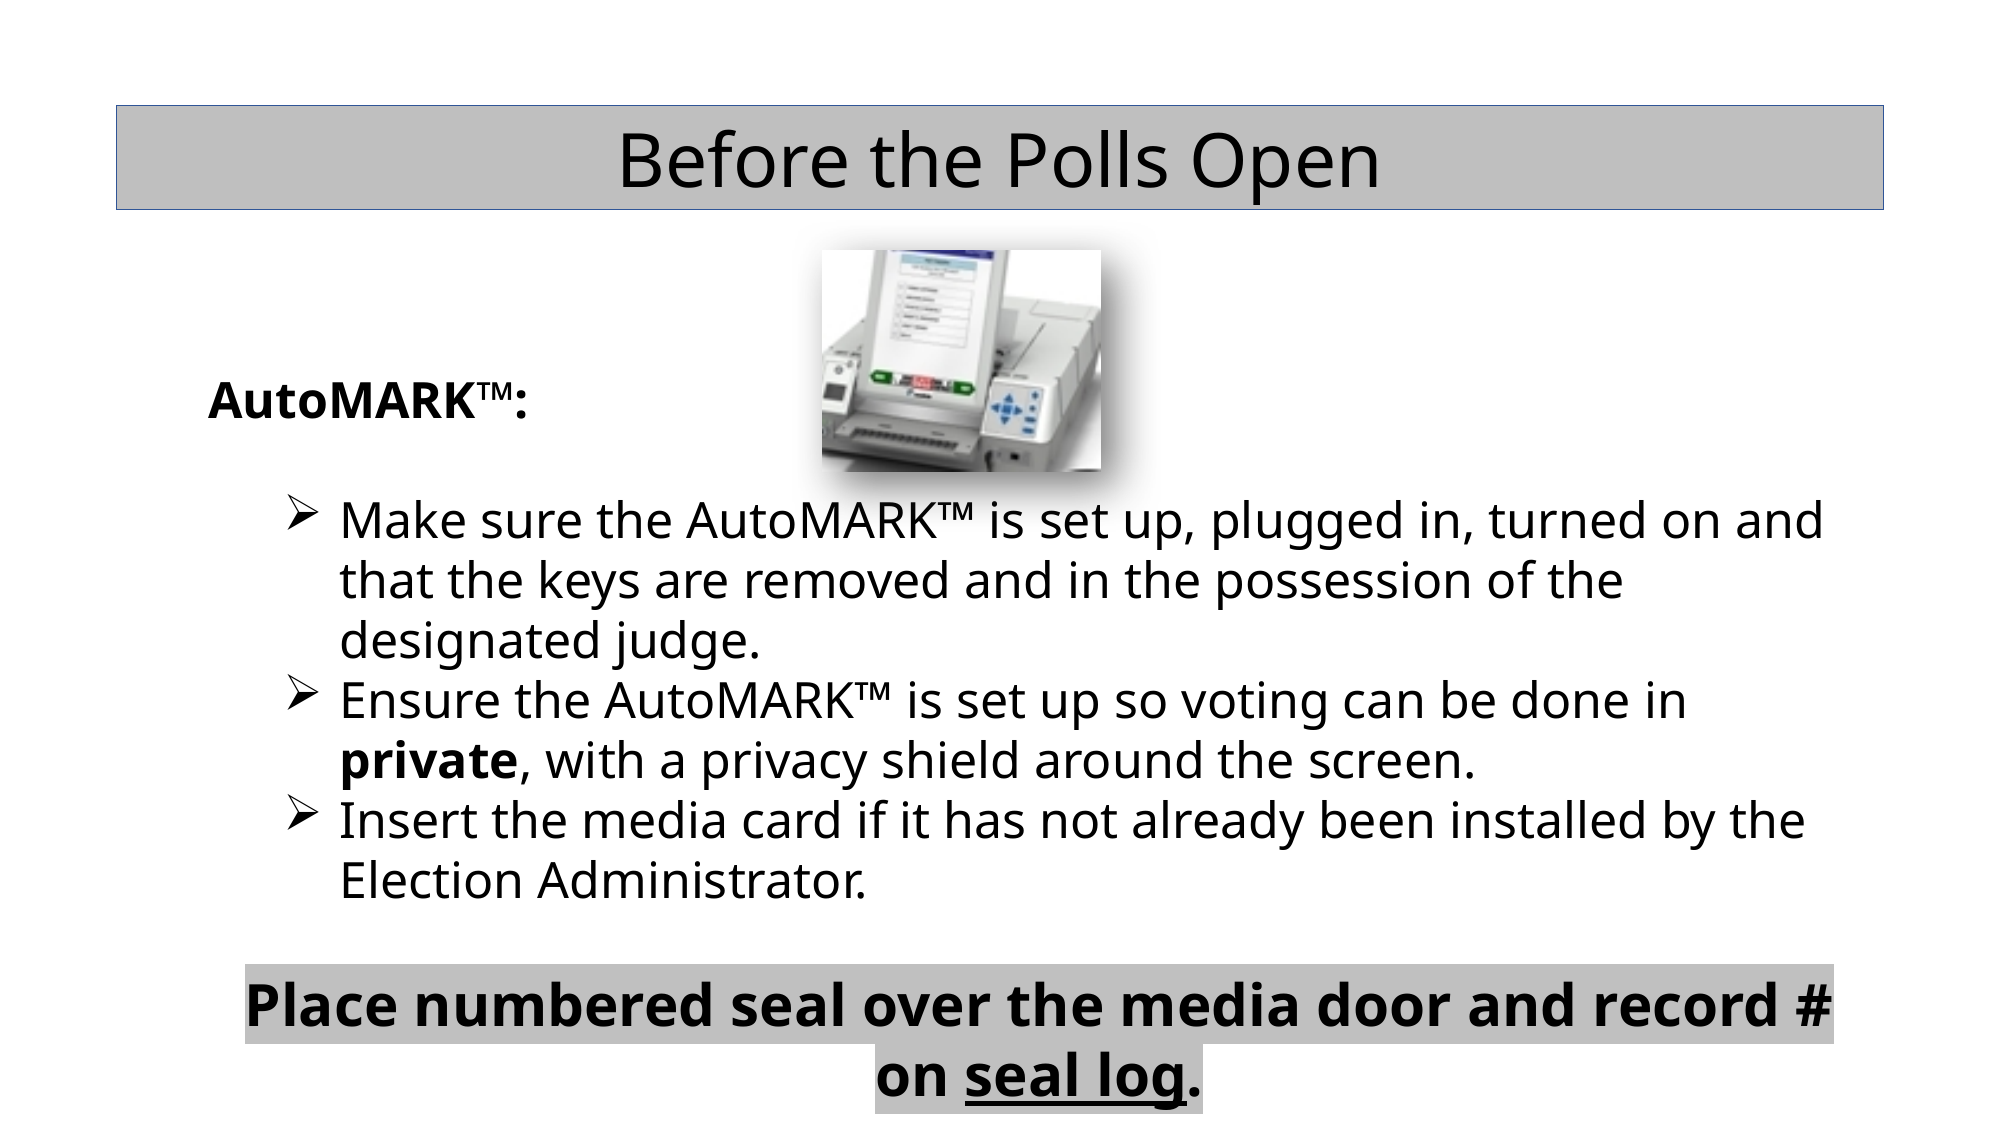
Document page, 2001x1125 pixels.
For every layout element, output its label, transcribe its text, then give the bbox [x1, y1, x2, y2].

picture [822, 250, 1101, 472]
text_box Before the Polls Open [116, 105, 1884, 210]
text_box AutoMARK™: Make sure the AutoMARK™ is set up, plugged in, turned on and that the keys are removed and in the possession of the designated judge. Ensure the AutoMARK™ is set up so voting can be done in private, with a privacy shield around the screen. Insert the media card if it has not already been installed by the Election Administrator. Place numbered seal over the media door and record # on seal log. [118, 361, 1885, 1125]
